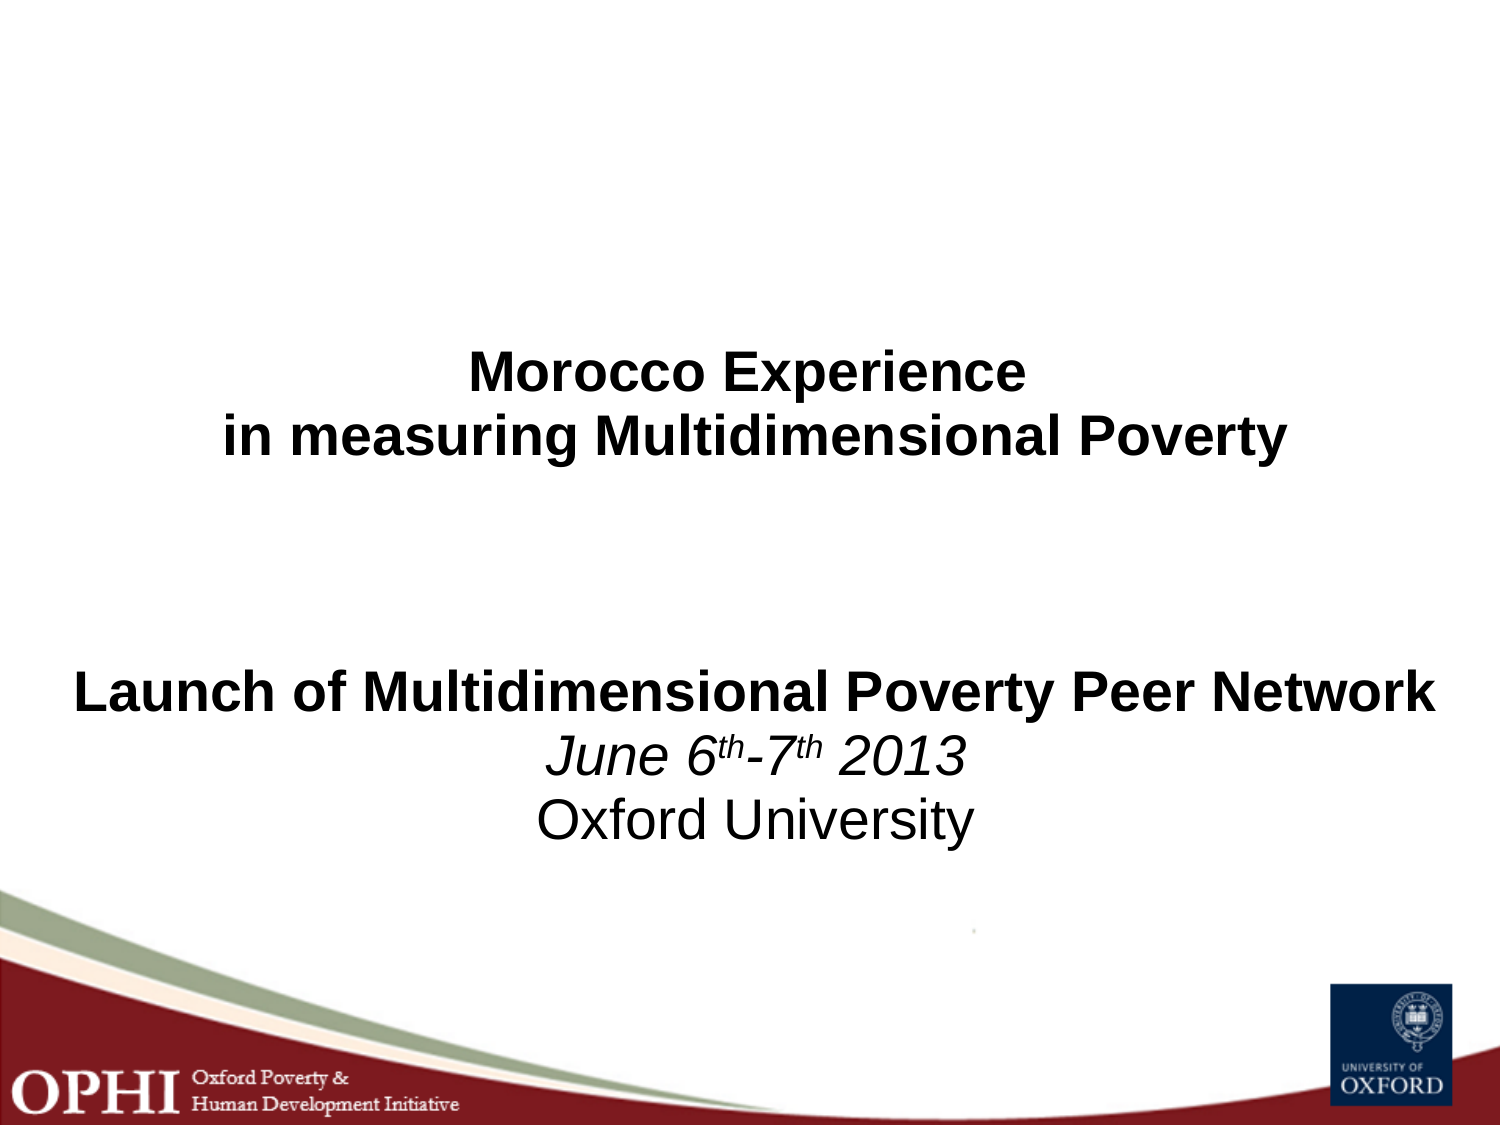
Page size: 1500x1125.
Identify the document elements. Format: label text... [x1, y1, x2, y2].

subtitle Morocco Experience in measuring Multidimensional Poverty Launch of Multidimensional Poverty Peer Network June 6th-7th 2013 Oxford University [53, 140, 1459, 1083]
picture [0, 0, 1500, 1125]
